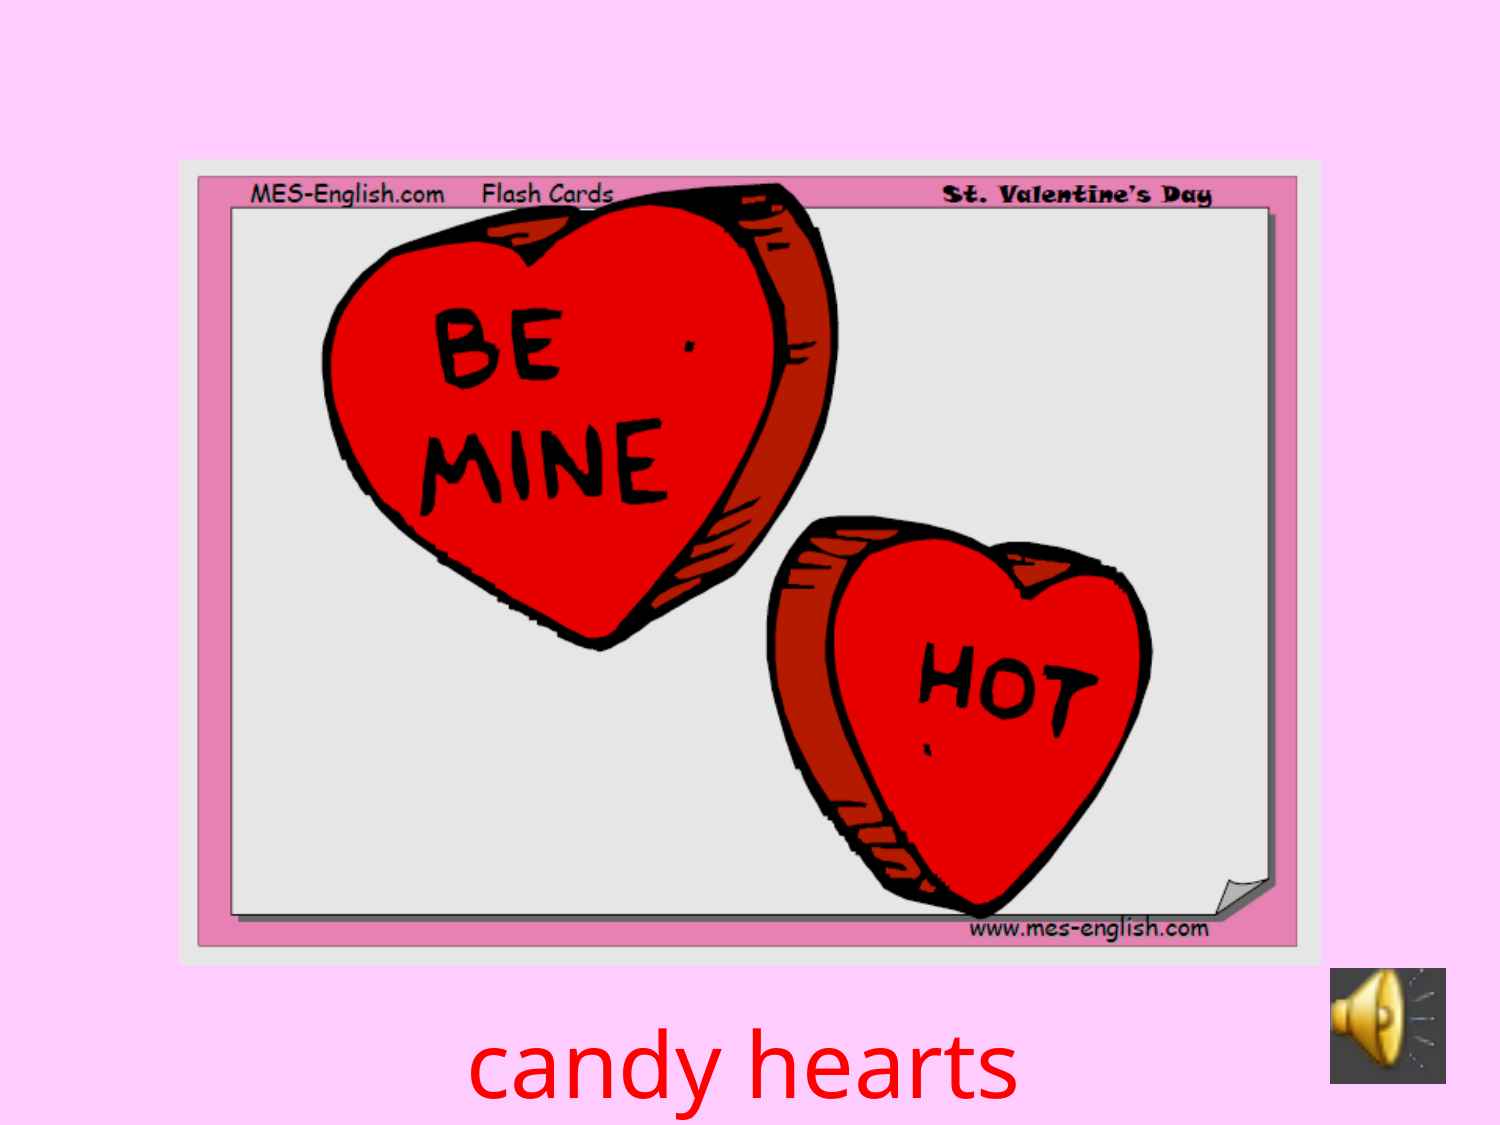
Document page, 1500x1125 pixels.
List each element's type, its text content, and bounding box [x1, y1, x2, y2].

text_box candy hearts [87, 999, 1400, 1125]
picture [179, 159, 1321, 966]
picture [1328, 966, 1448, 1086]
